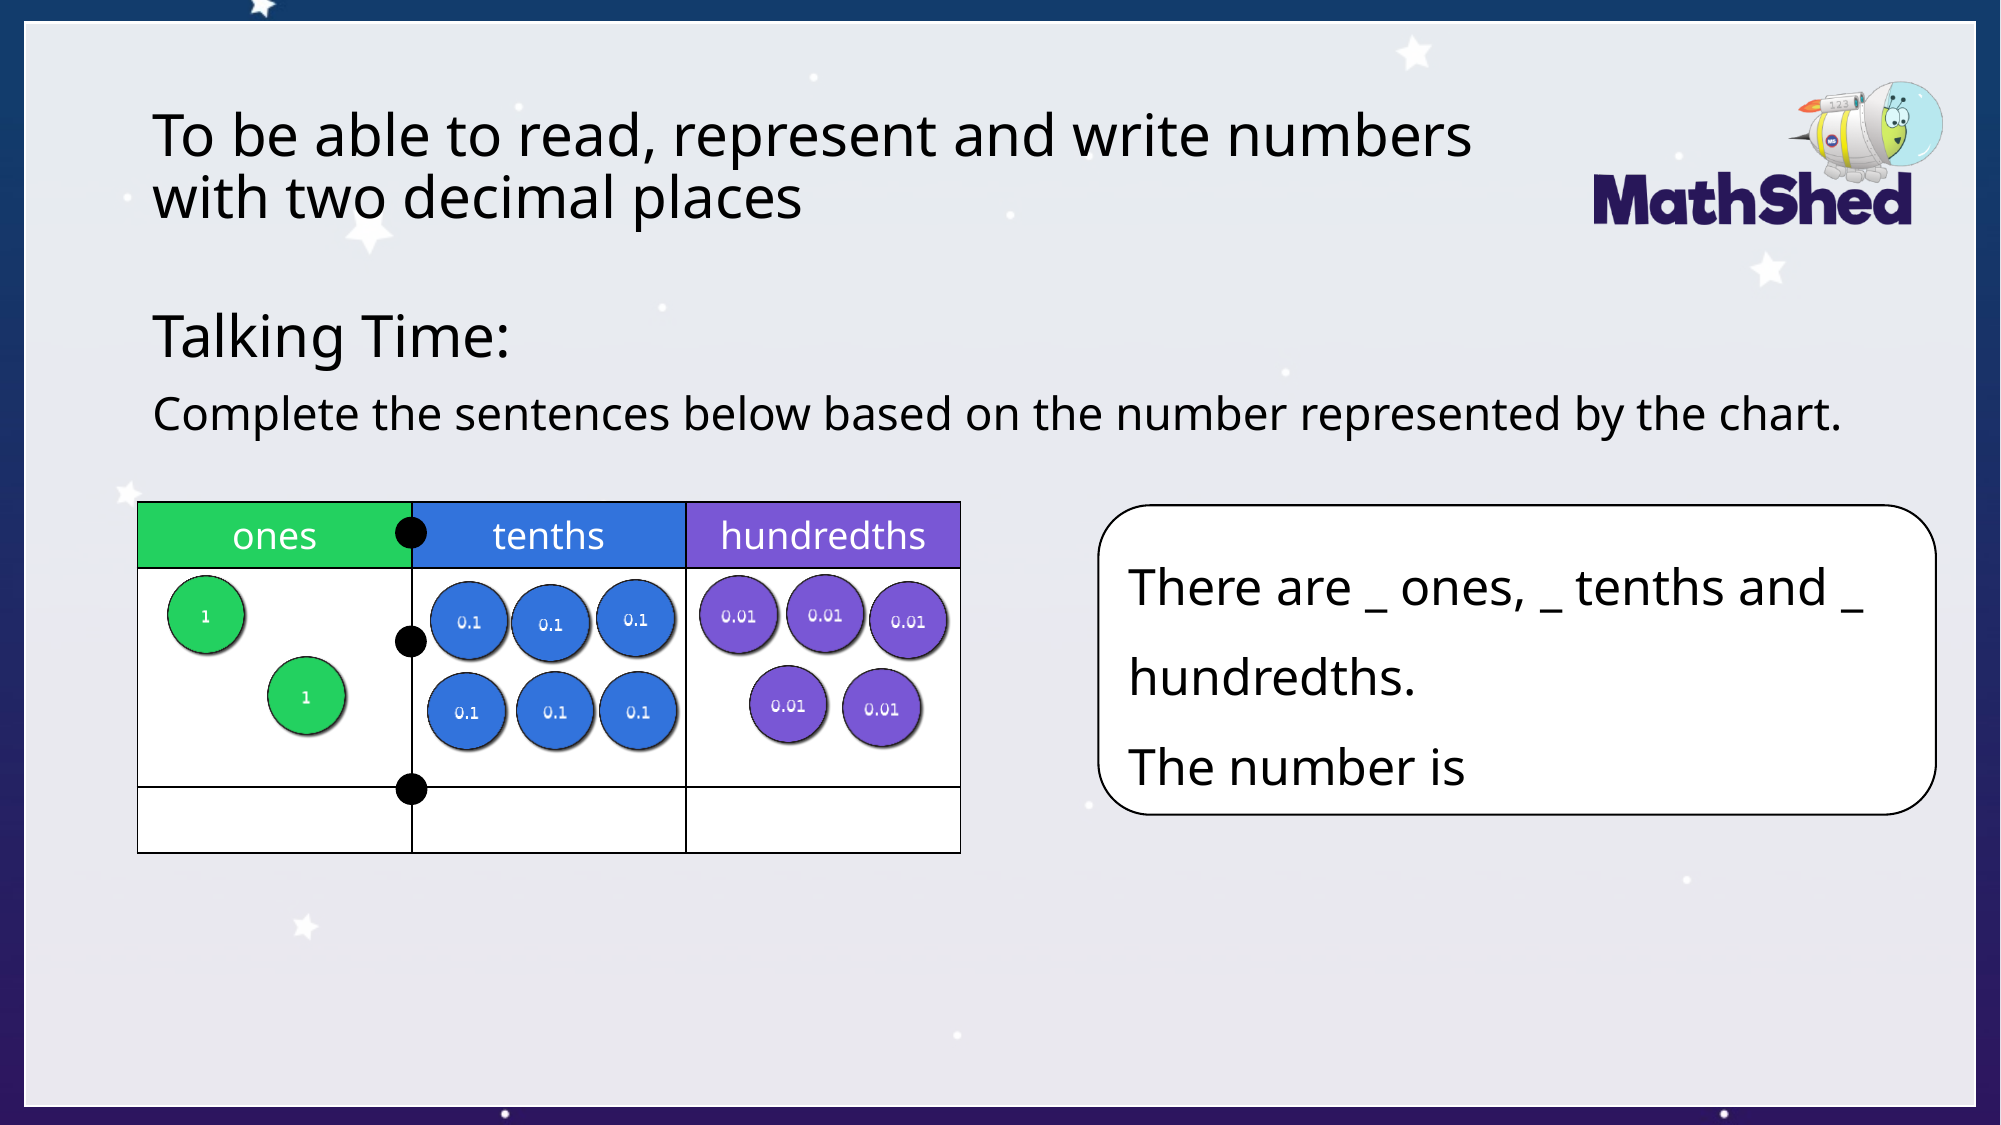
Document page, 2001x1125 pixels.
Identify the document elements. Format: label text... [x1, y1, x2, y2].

table_cell 2 [138, 788, 411, 852]
table_cell 6 [413, 788, 685, 852]
text_box [395, 773, 428, 806]
table_header ones [138, 503, 411, 567]
title To be able to read, represent and write numbers with two decimal places [137, 59, 1578, 278]
text_box [394, 625, 427, 658]
list Talking Time: Complete the sentences below based on the number represented by the chart. [137, 299, 1863, 1014]
table_header tenths [413, 503, 685, 567]
table_header hundredths [687, 503, 960, 567]
text_box [395, 516, 427, 549]
table_cell 5 [687, 788, 960, 852]
text_box There are _ ones, _ tenths and _ hundredths. The number is [1097, 504, 1937, 816]
table_cell [138, 569, 411, 786]
picture [0, 0, 2001, 1125]
table_cell [413, 569, 685, 786]
table_cell [687, 569, 960, 786]
